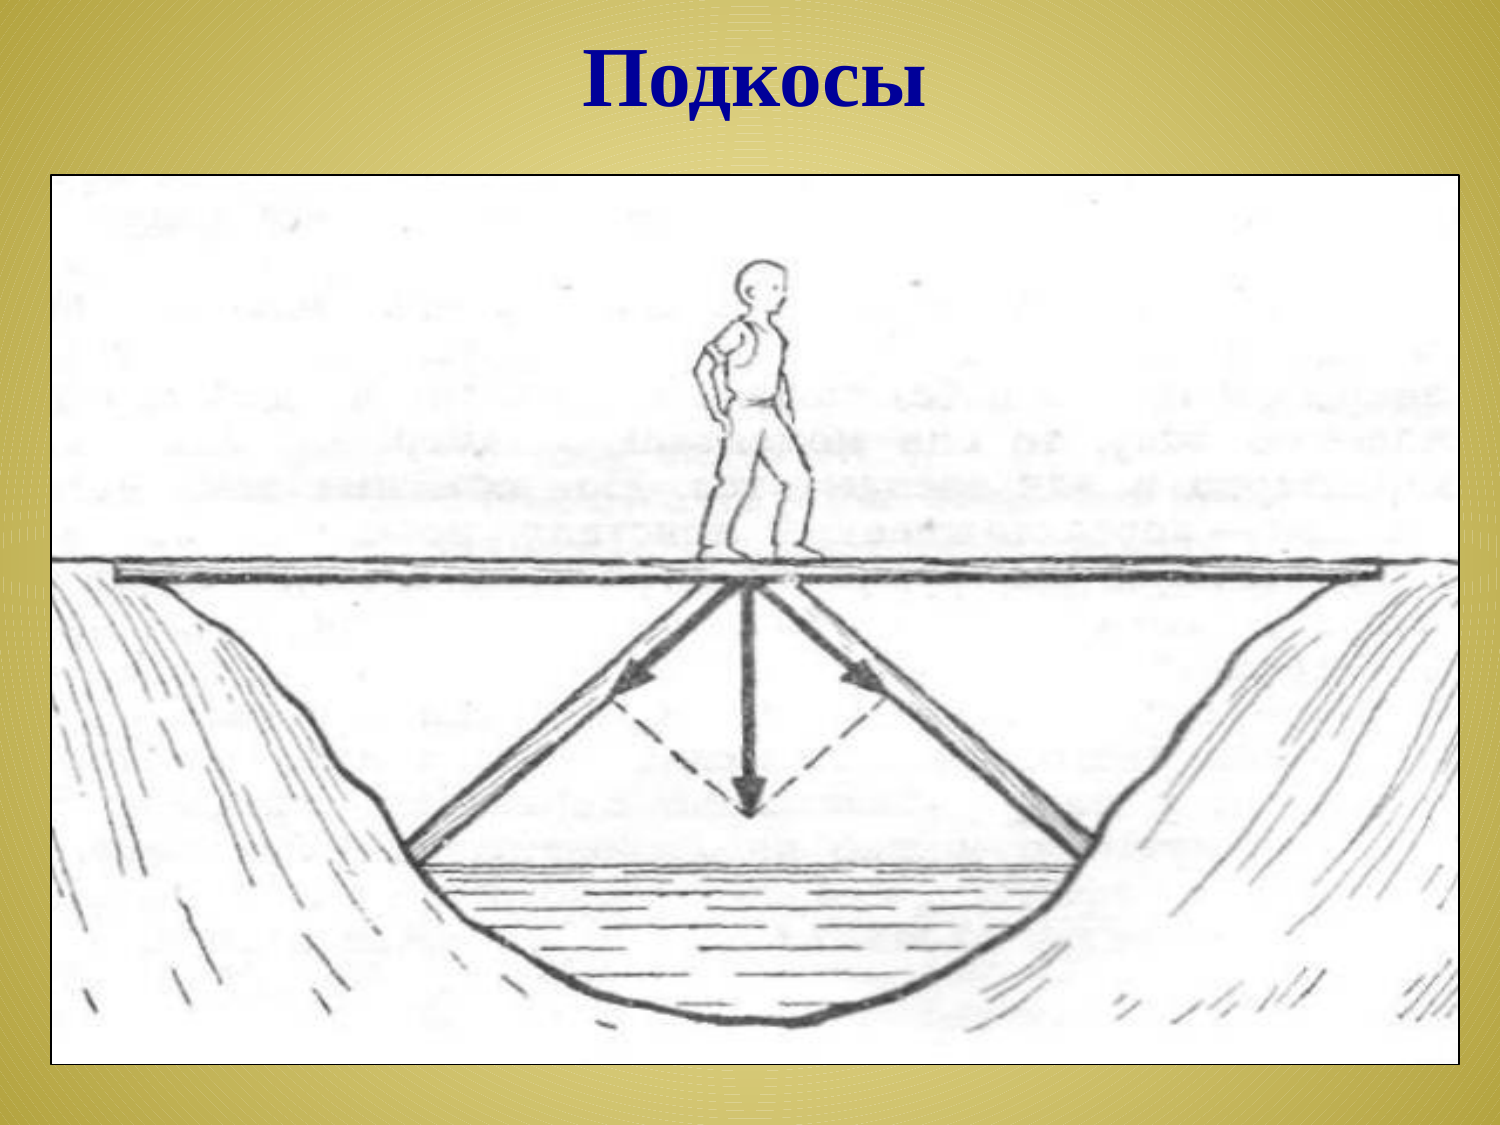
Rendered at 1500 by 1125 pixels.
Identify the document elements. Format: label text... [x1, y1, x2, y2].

picture [51, 175, 1459, 1065]
text_box Подкосы [470, 92, 1040, 155]
